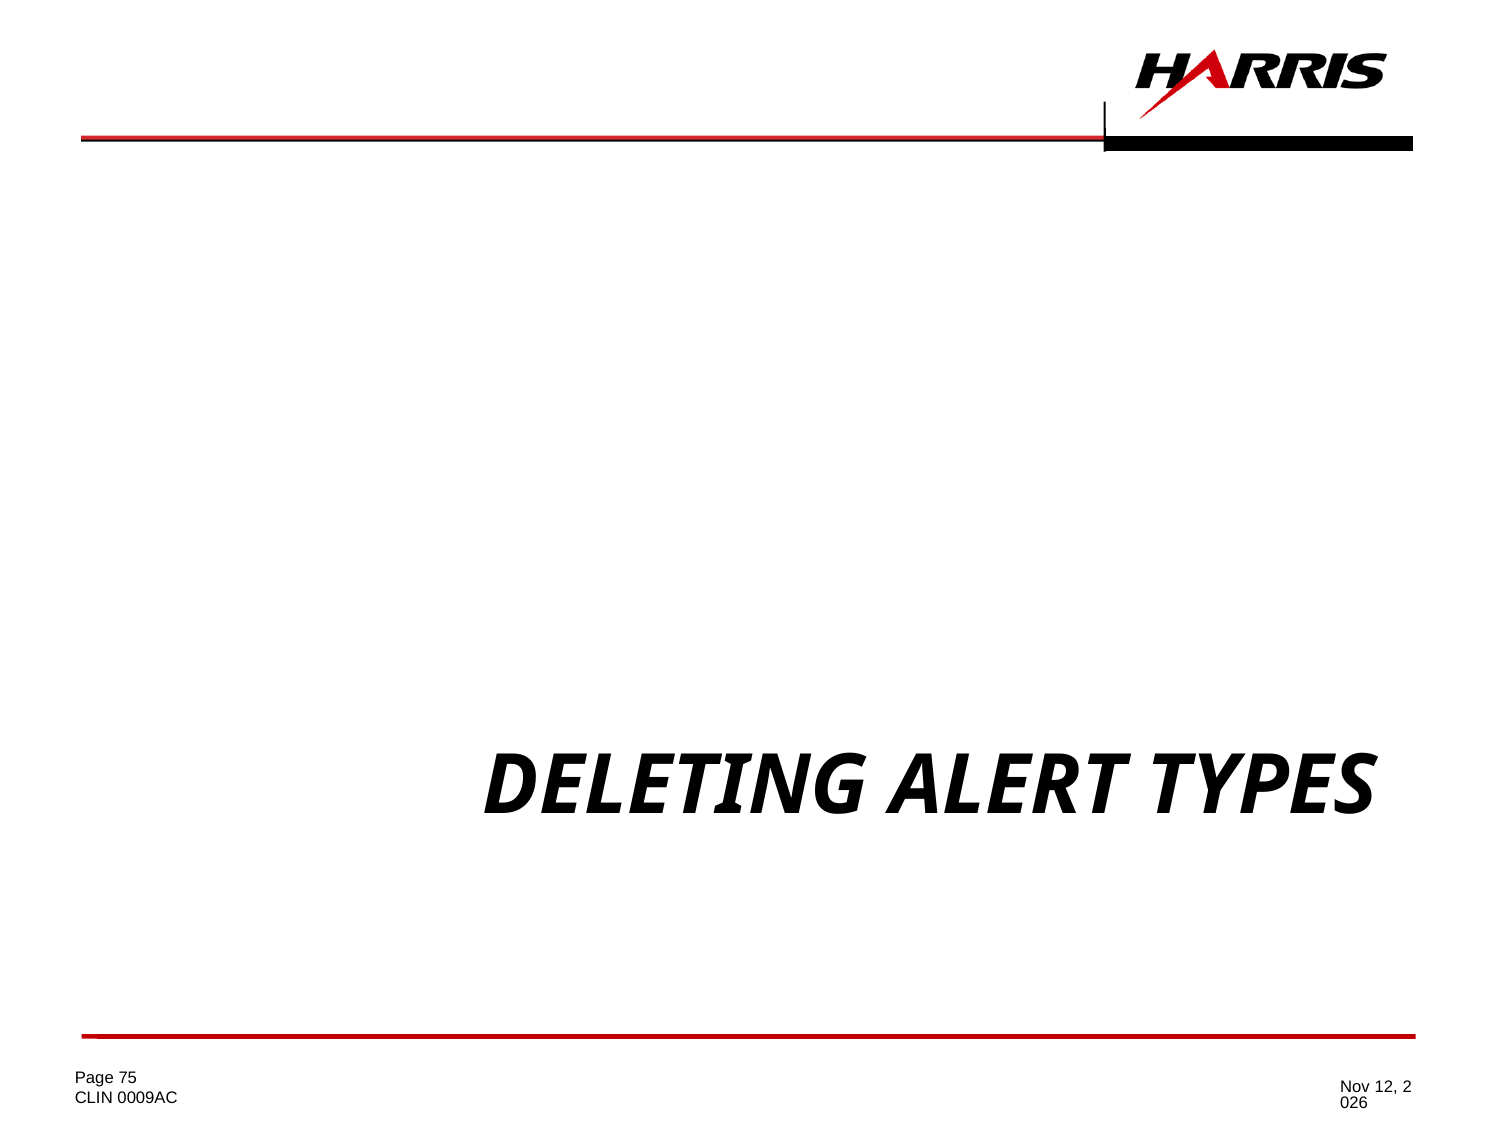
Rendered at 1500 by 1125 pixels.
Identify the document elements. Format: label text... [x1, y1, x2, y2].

picture [1135, 49, 1387, 119]
slide_number 6-Oct-14 [1324, 1063, 1435, 1108]
title Deleting Alert Types [118, 722, 1394, 947]
